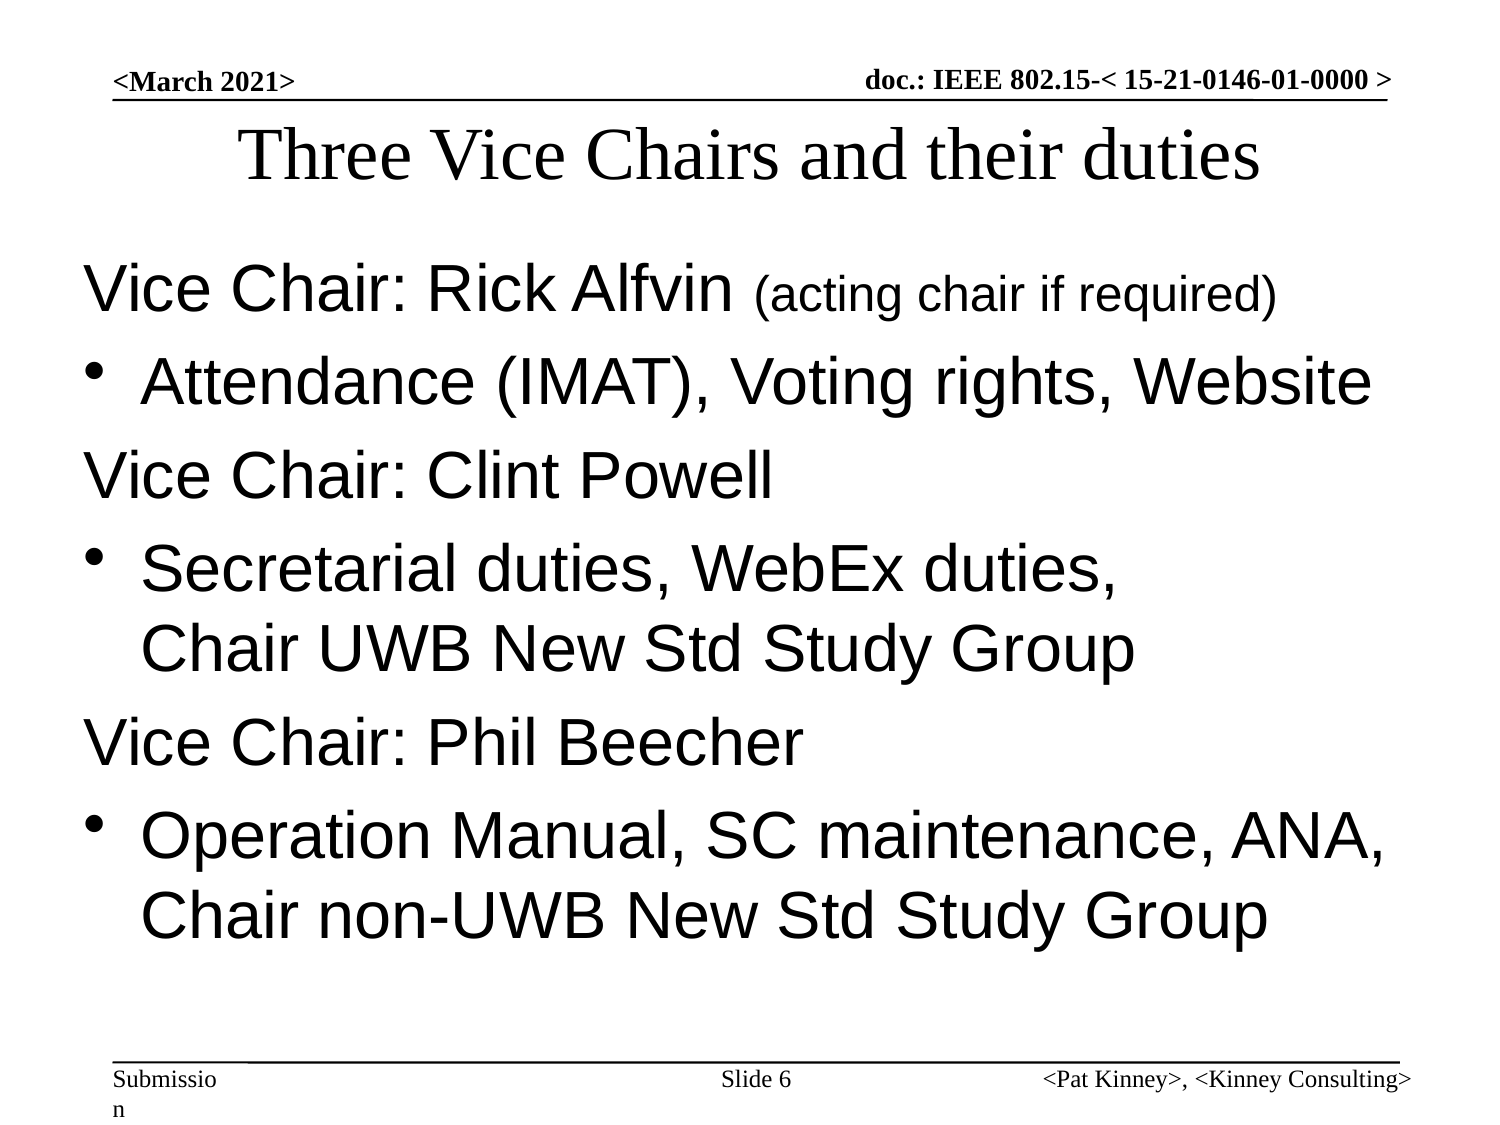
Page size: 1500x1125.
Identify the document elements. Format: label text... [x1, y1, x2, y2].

footer <Pat Kinney>, <Kinney Consulting> [900, 1062, 1413, 1093]
slide_number Slide 6 [712, 1062, 800, 1093]
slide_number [112, 62, 375, 98]
title Three Vice Chairs and their duties [112, 62, 1388, 237]
list Vice Chair: Rick Alfvin (acting chair if required) Attendance (IMAT), Voting rights, Website Vice Chair: Clint Powell Secretarial duties, WebEx duties, Chair UWB New Std Study Group Vice Chair: Phil Beecher Operation Manual, SC maintenance, ANA, Chair non-UWB New Std Study Group [68, 237, 1432, 975]
